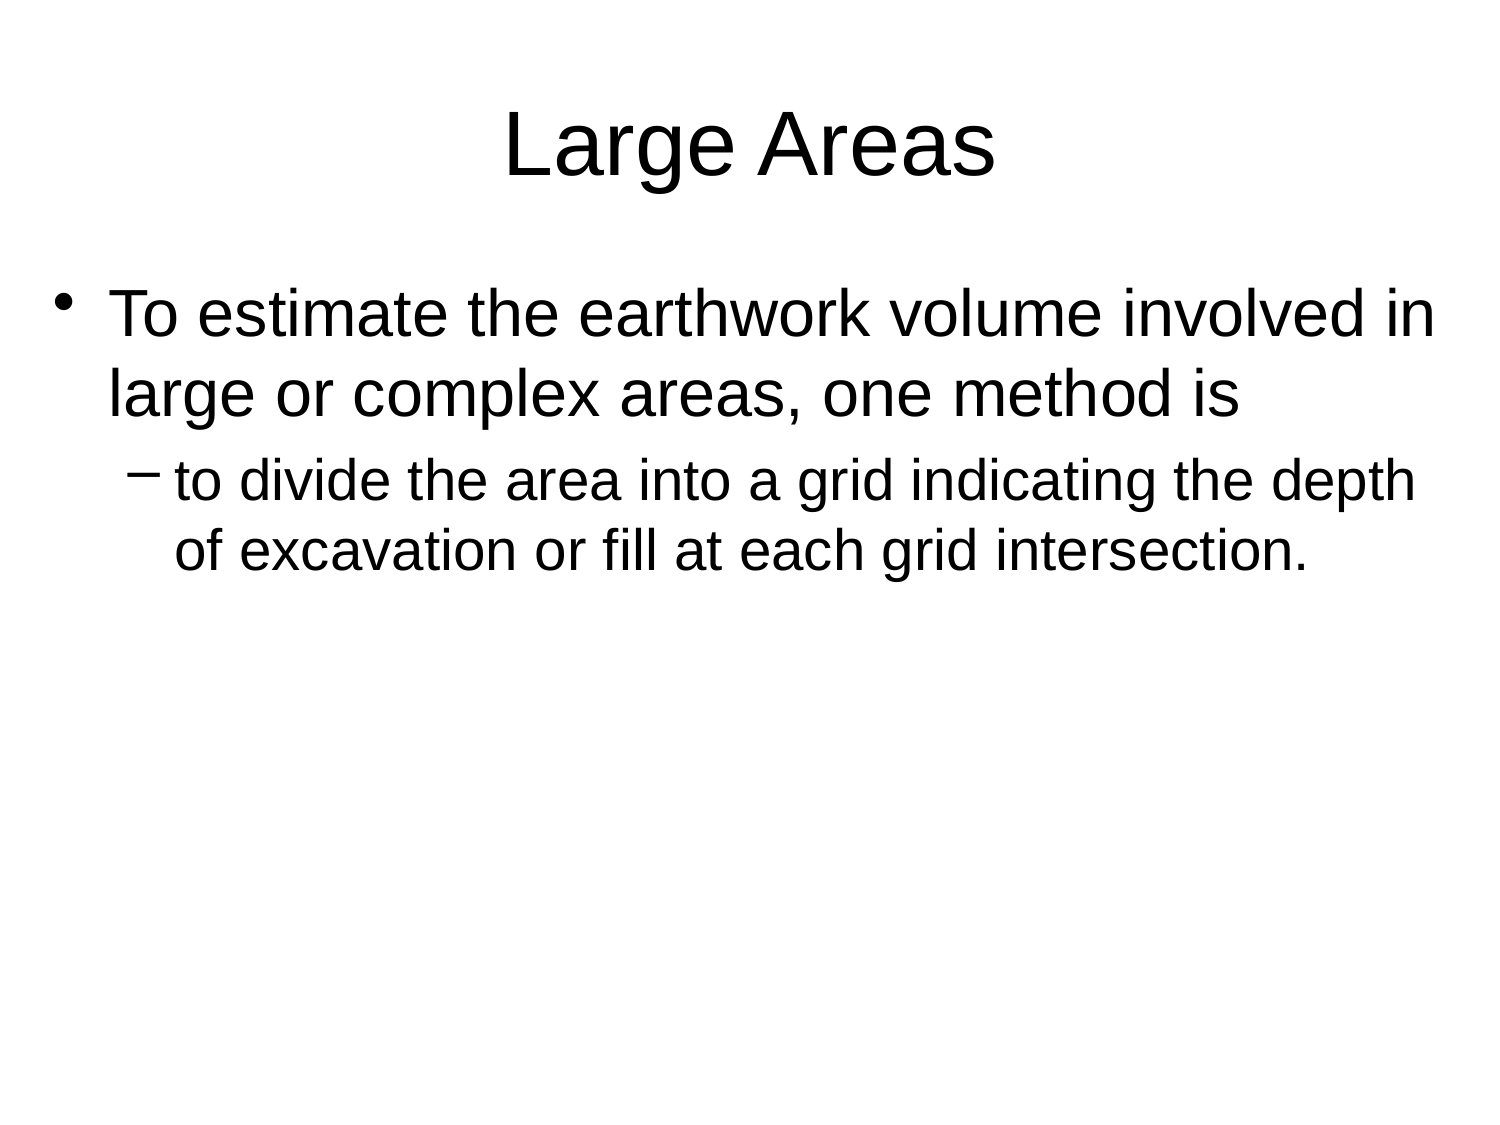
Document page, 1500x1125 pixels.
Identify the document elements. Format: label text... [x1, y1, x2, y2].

title Large Areas [74, 44, 1426, 233]
list To estimate the earthwork volume involved in large or complex areas, one method is to divide the area into a grid indicating the depth of excavation or fill at each grid intersection. [37, 262, 1463, 1076]
